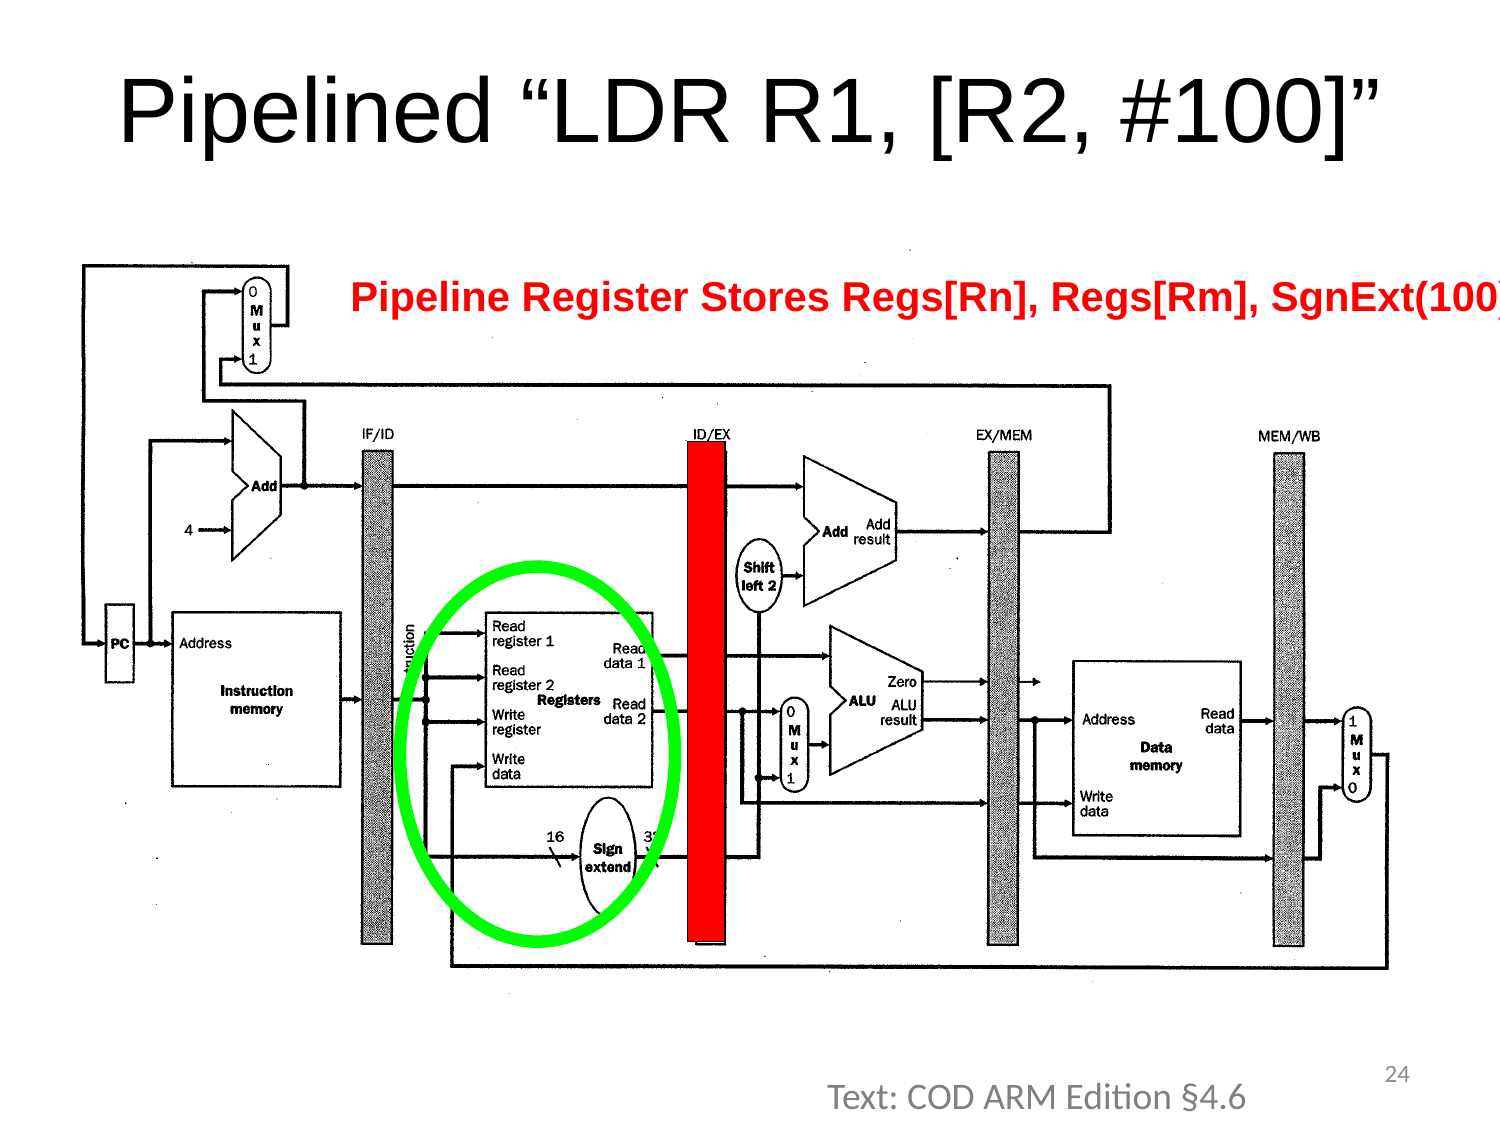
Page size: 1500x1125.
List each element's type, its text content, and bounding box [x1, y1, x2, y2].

slide_number 24 [1074, 1042, 1425, 1103]
text_box Text: COD ARM Edition §4.6 [812, 1064, 1350, 1125]
text_box Pipeline Register Stores Regs[Rn], Regs[Rm], SgnExt(100) [1429, 262, 1500, 327]
title Pipelined “LDR R1, [R2, #100]” [75, 12, 1425, 200]
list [74, 241, 1426, 995]
